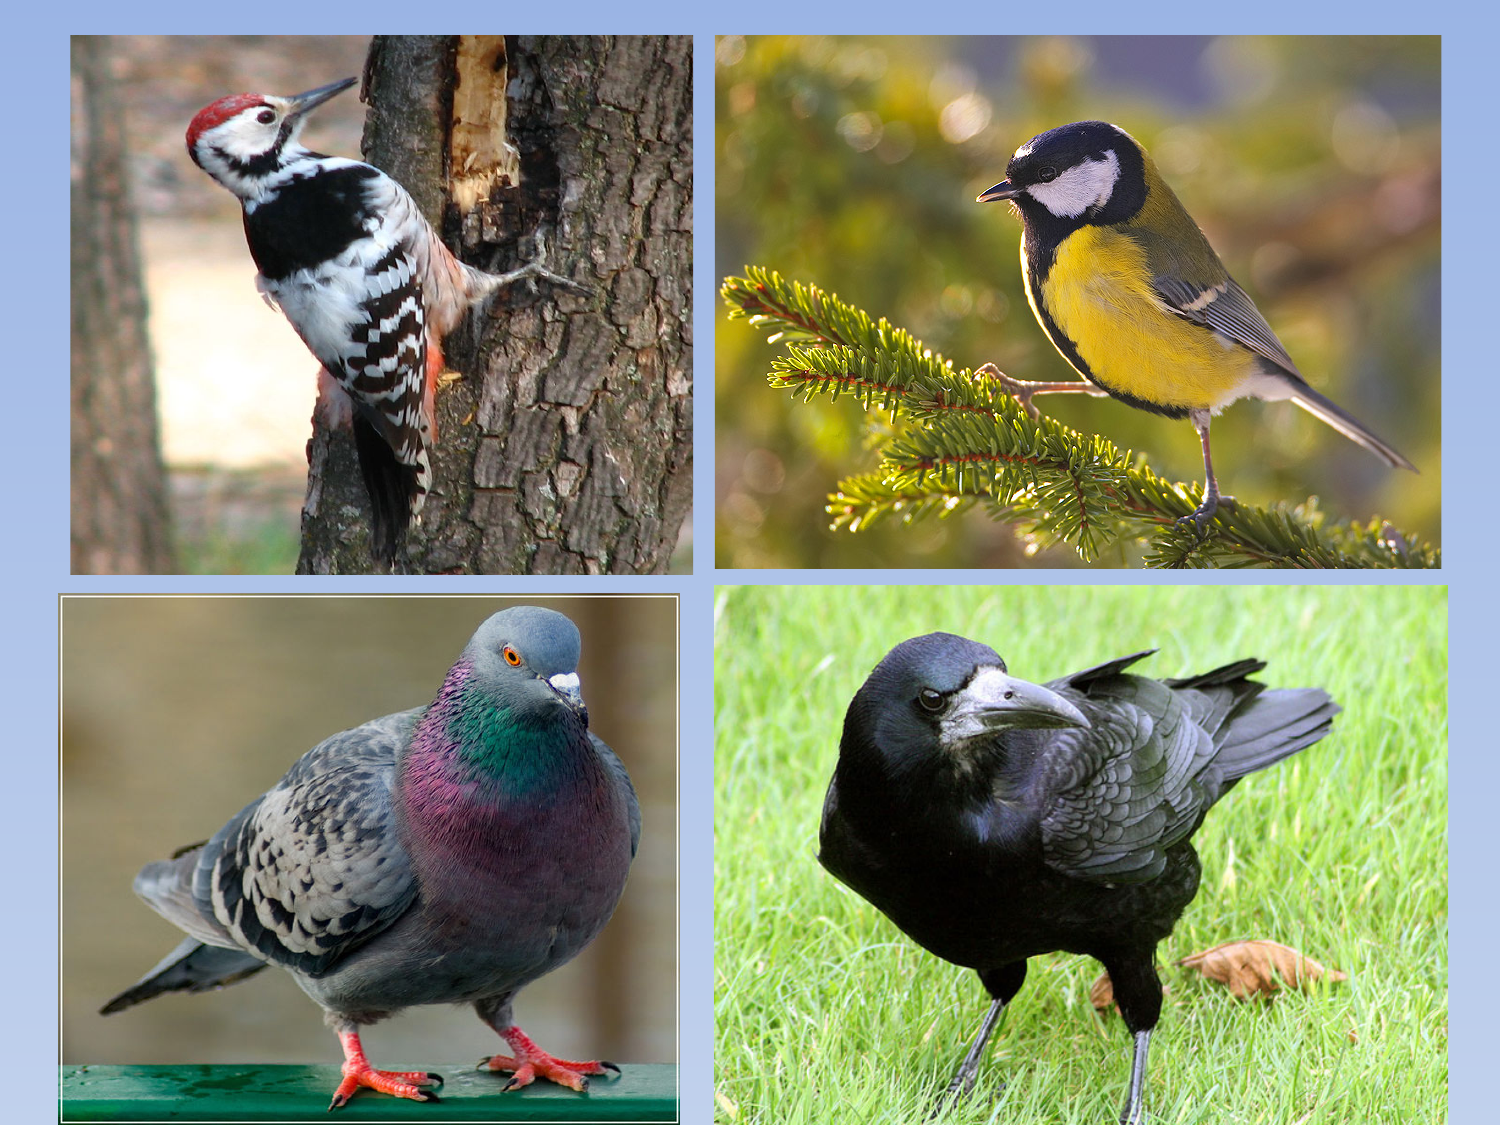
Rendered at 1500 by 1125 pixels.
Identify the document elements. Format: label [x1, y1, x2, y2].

picture [714, 585, 1448, 1125]
picture [714, 34, 1442, 569]
picture [70, 34, 694, 575]
picture [58, 593, 680, 1125]
